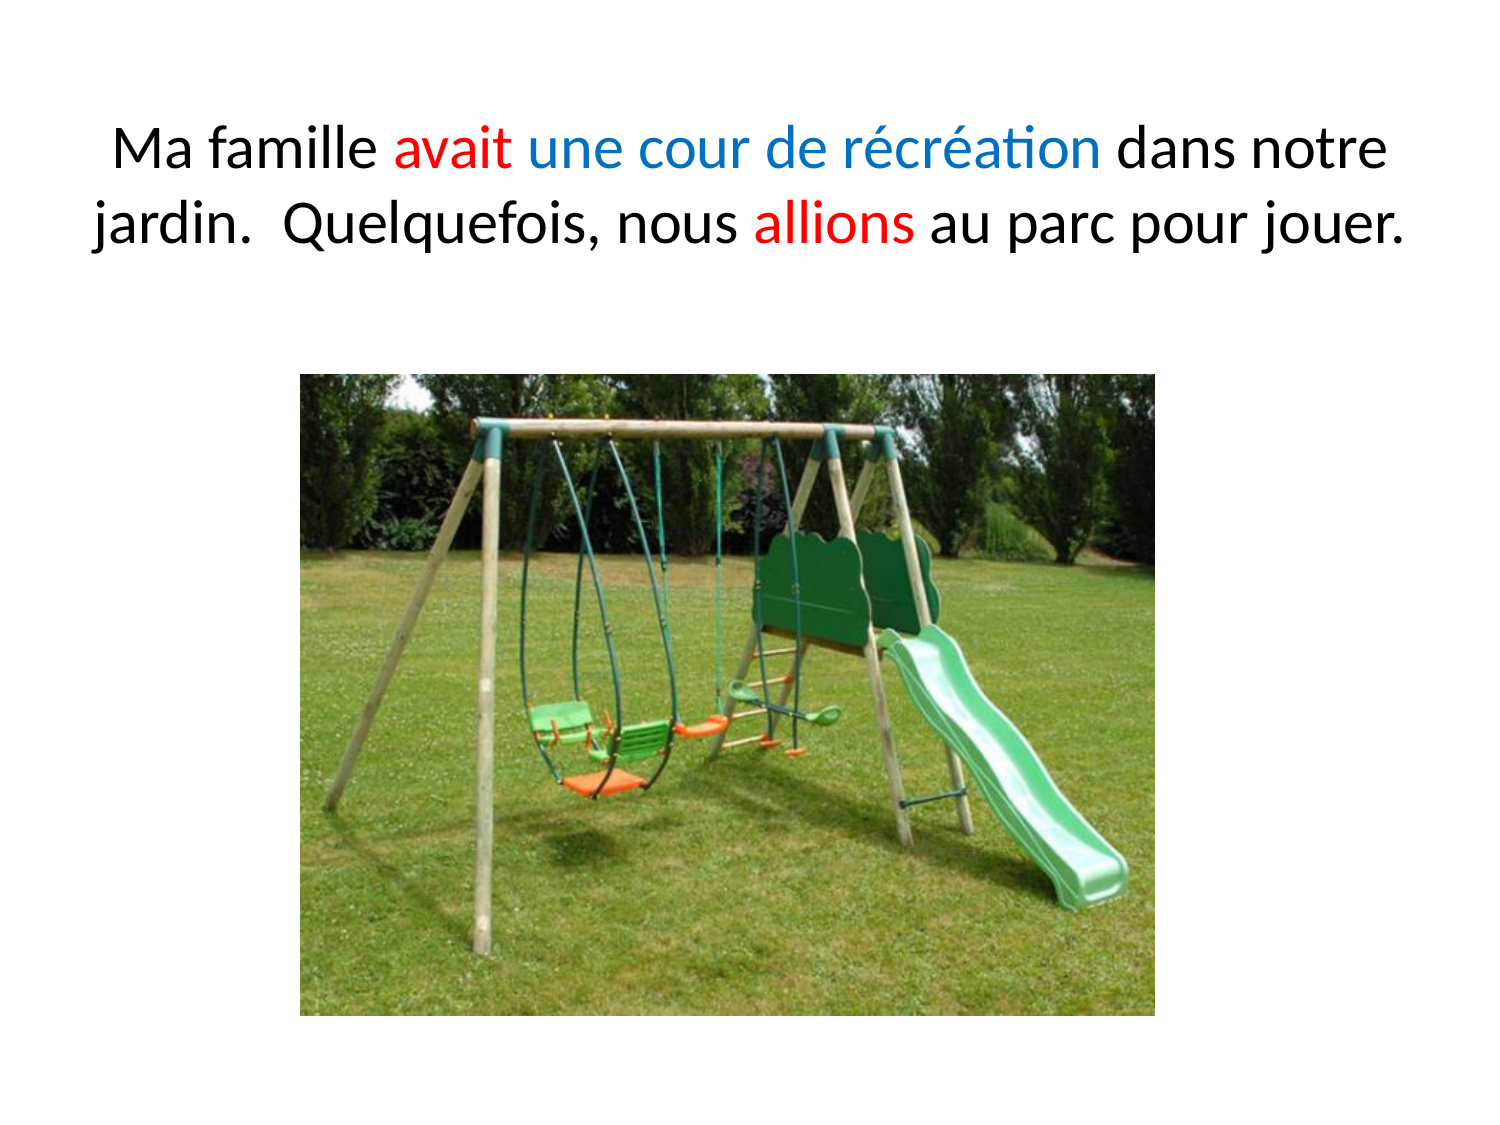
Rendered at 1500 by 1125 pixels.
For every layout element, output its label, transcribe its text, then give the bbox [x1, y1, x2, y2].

picture [299, 374, 1155, 1016]
title Ma famille avait une cour de récréation dans notre jardin. Quelquefois, nous allions au parc pour jouer. [75, 87, 1425, 275]
